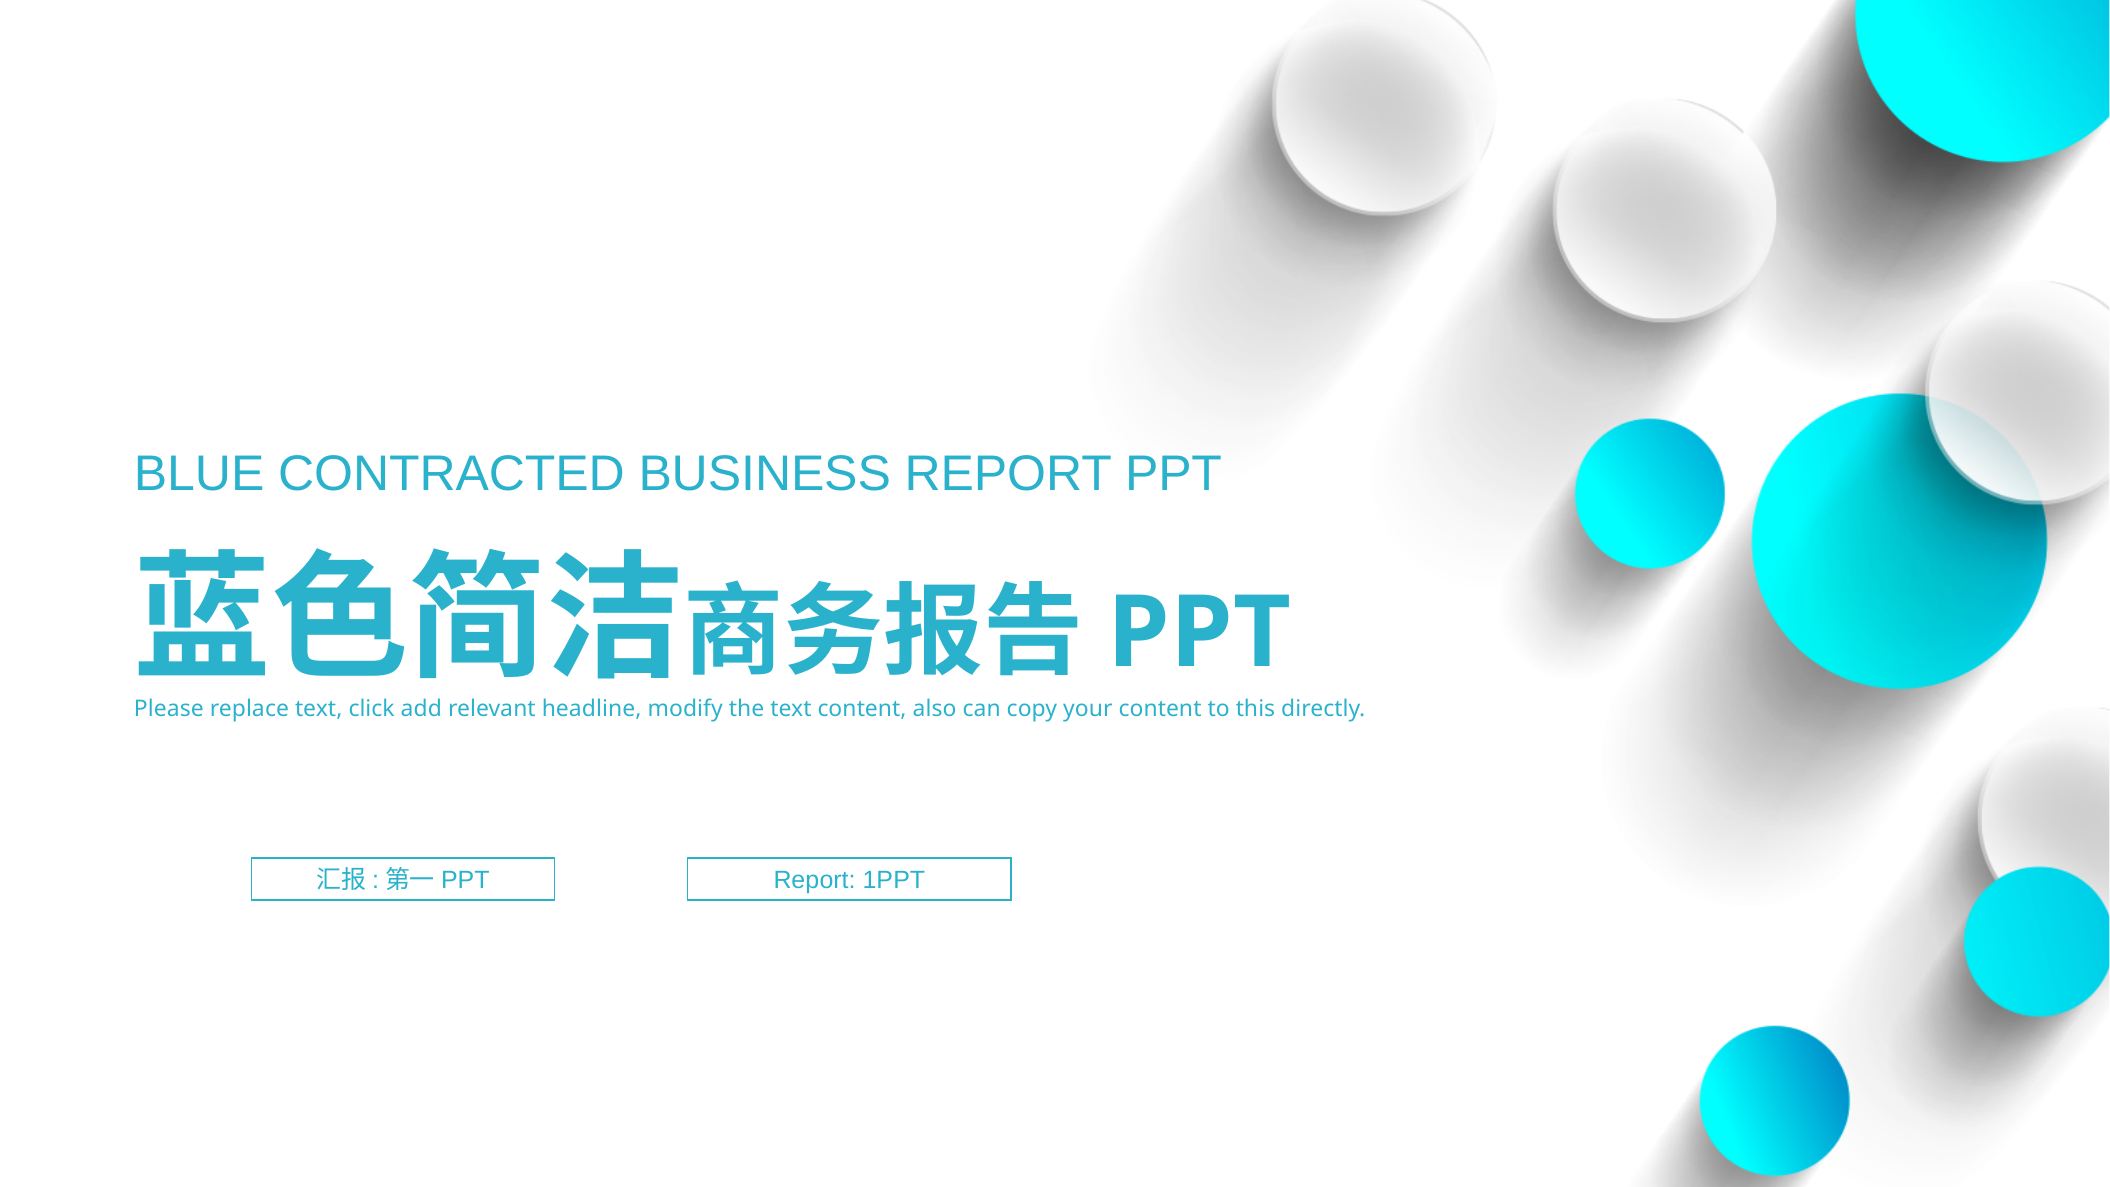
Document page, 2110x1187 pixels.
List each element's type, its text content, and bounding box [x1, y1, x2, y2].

text_box Report: 1PPT [687, 858, 1012, 900]
text_box 蓝色简洁商务报告PPT [133, 529, 1433, 695]
text_box BLUE CONTRACTED BUSINESS REPORT PPT [133, 440, 1268, 501]
text_box 汇报:第一PPT [251, 858, 555, 900]
text_box [0, 0, 2110, 1187]
text_box Please replace text, click add relevant headline, modify the text content, also can copy your content to this directly. [133, 693, 1398, 721]
